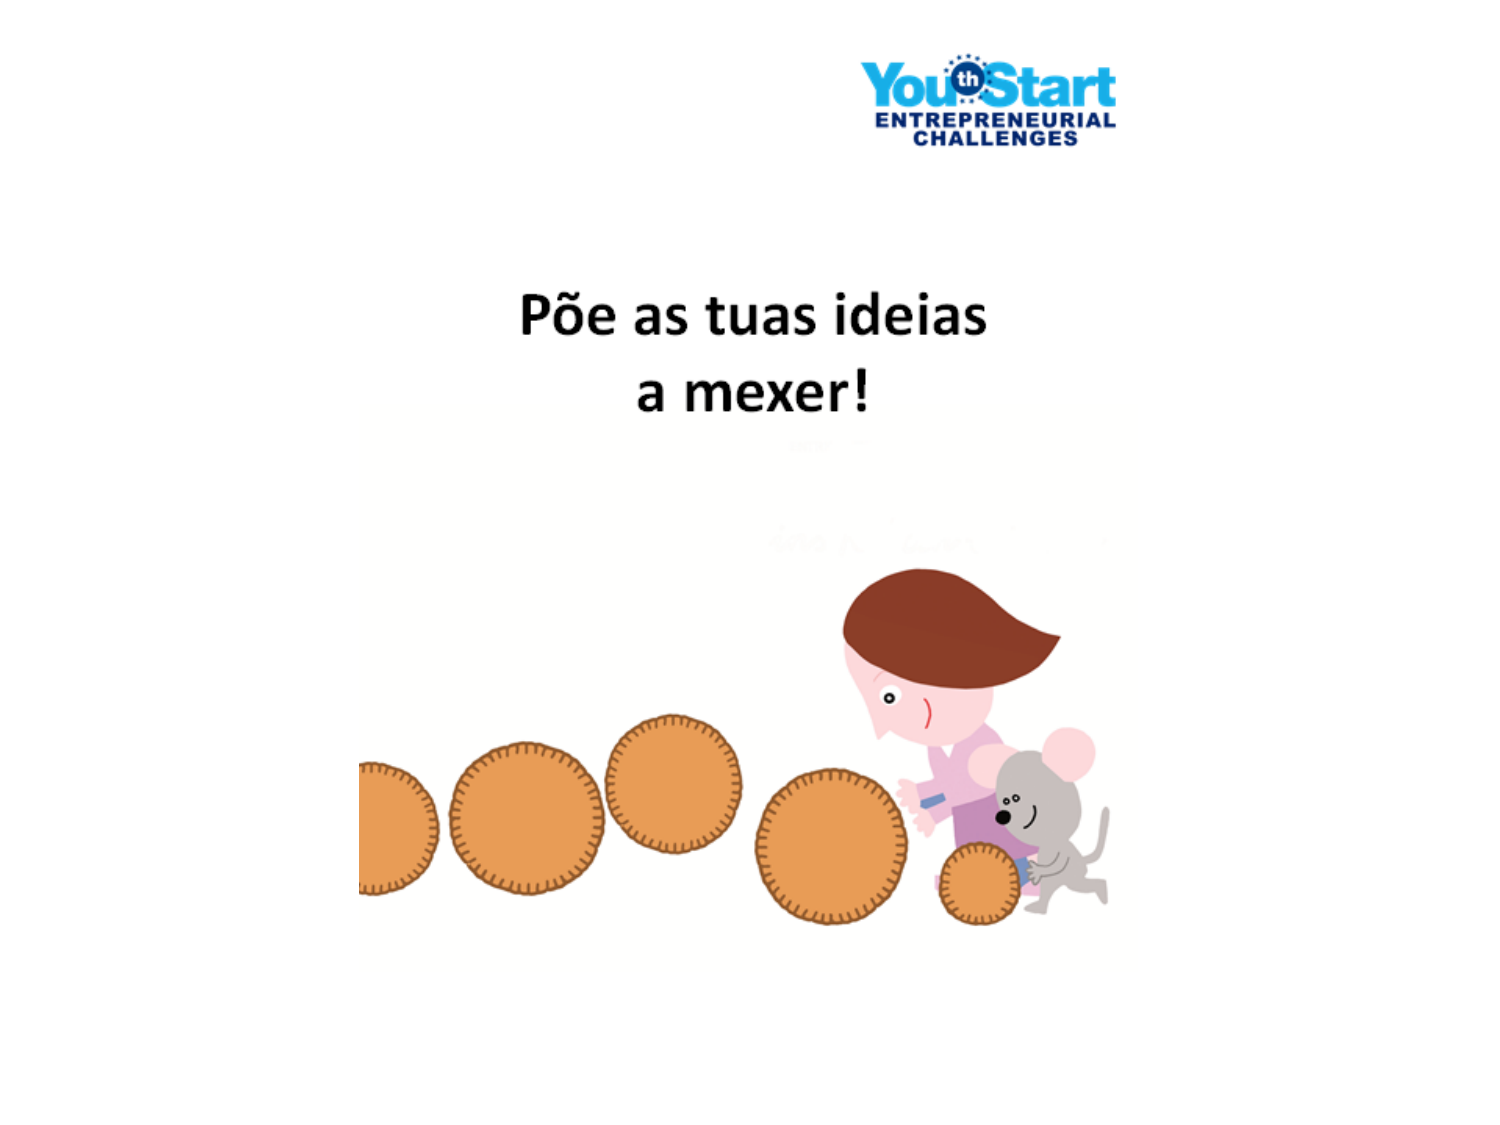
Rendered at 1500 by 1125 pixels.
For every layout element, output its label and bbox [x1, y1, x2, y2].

picture [359, 41, 1141, 1084]
